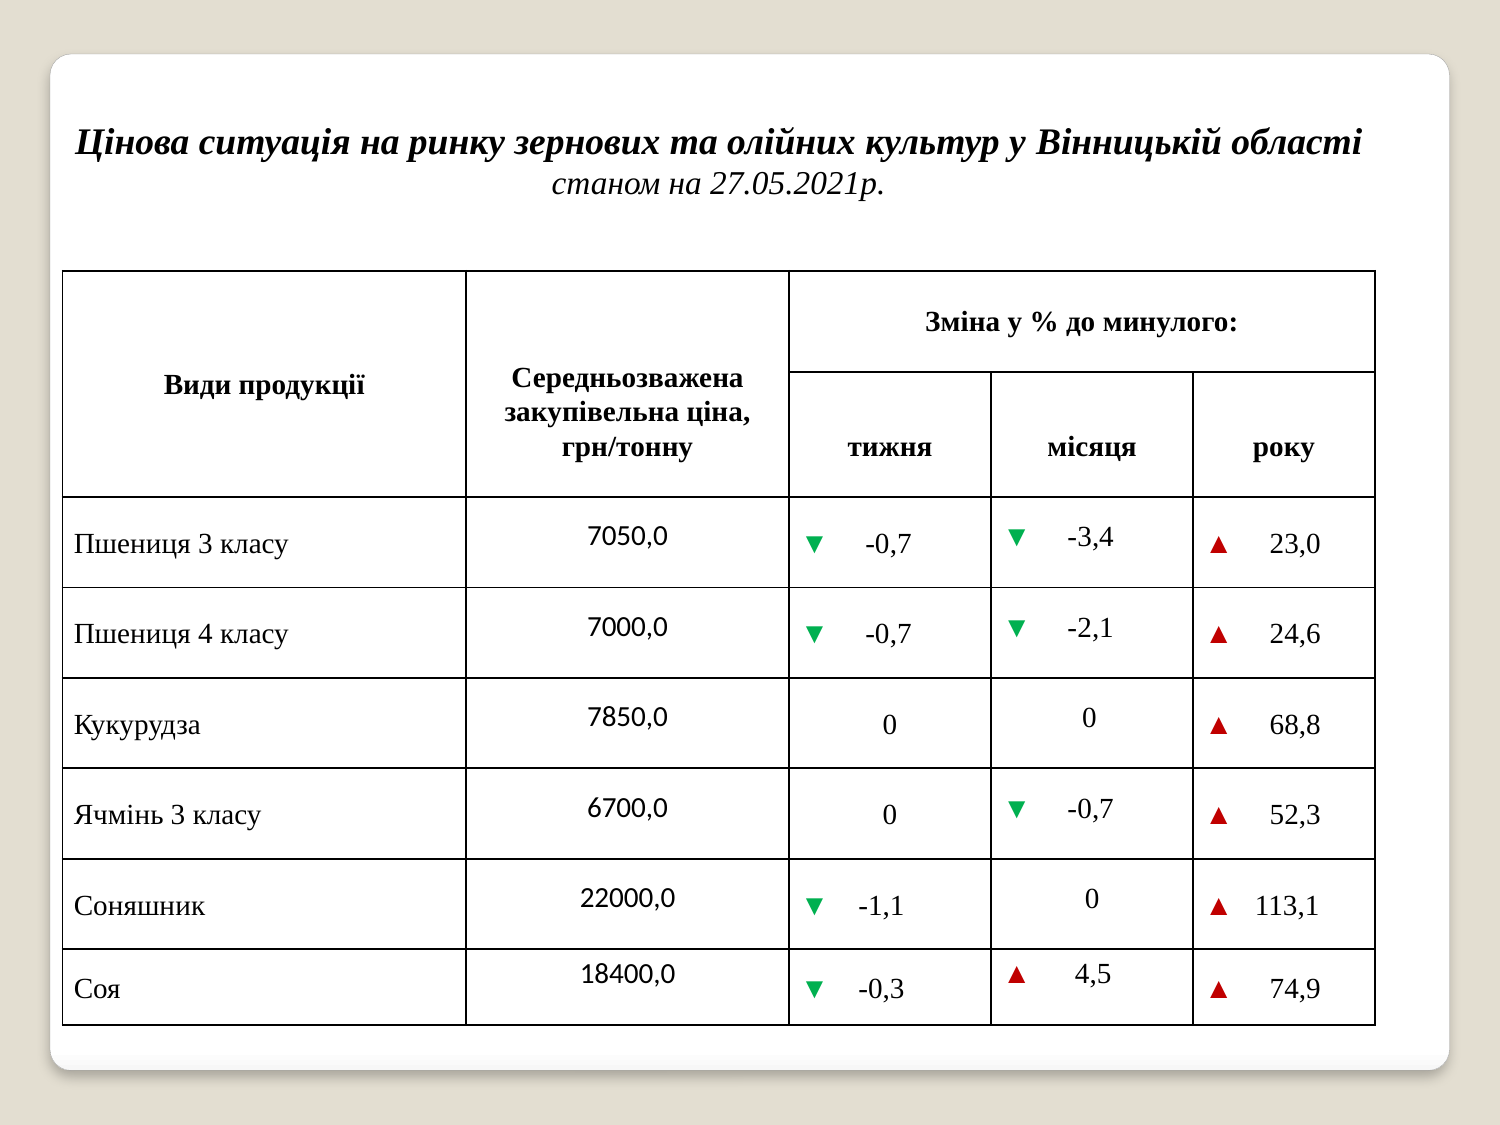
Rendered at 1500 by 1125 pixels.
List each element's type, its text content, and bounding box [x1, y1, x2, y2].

table_cell 22000,0 [467, 860, 788, 948]
table_cell Соя [63, 950, 465, 1024]
table_cell ▲ 4,5 [992, 950, 1192, 1024]
table_cell ▲ 23,0 [1194, 498, 1374, 587]
table_cell Ячмінь 3 класу [63, 769, 465, 858]
table_cell ▼ -2,1 [992, 588, 1192, 677]
table_cell місяця [992, 373, 1192, 496]
table_header Цінова ситуація на ринку зернових та олійних культур у Вінницькій області станом на 27.05.2021р. [62, 100, 1375, 270]
table_cell ▼ -0,7 [790, 588, 990, 677]
table_cell 0 [992, 679, 1192, 767]
table_cell Соняшник [63, 860, 465, 948]
table_cell ▲ 52,3 [1194, 769, 1374, 858]
table_cell Пшениця 3 класу [63, 498, 465, 587]
table_cell Кукурудза [63, 679, 465, 767]
table_cell року [1194, 373, 1374, 496]
table_cell ▼ -3,4 [992, 498, 1192, 587]
table_cell ▼ -0,3 [790, 950, 990, 1024]
table_cell 0 [992, 860, 1192, 948]
table_cell Зміна у % до минулого: [790, 272, 1374, 371]
table_cell 6700,0 [467, 769, 788, 858]
table_cell 7850,0 [467, 679, 788, 767]
table_cell ▲ 74,9 [1194, 950, 1374, 1024]
table_cell ▼ -0,7 [790, 498, 990, 587]
table_cell Середньозважена закупівельна ціна, грн/тонну [467, 272, 788, 496]
table_cell 0 [790, 769, 990, 858]
table_cell ▲ 24,6 [1194, 588, 1374, 677]
table_cell 18400,0 [467, 950, 788, 1024]
table_cell 7000,0 [467, 588, 788, 677]
table_cell ▼ -1,1 [790, 860, 990, 948]
table_cell ▼ -0,7 [992, 769, 1192, 858]
table_cell ▲ 68,8 [1194, 679, 1374, 767]
table_cell Пшениця 4 класу [63, 588, 465, 677]
table_cell Види продукції [63, 272, 465, 496]
table_cell ▲ 113,1 [1194, 860, 1374, 948]
table_cell тижня [790, 373, 990, 496]
table_cell 7050,0 [467, 498, 788, 587]
table_cell 0 [790, 679, 990, 767]
